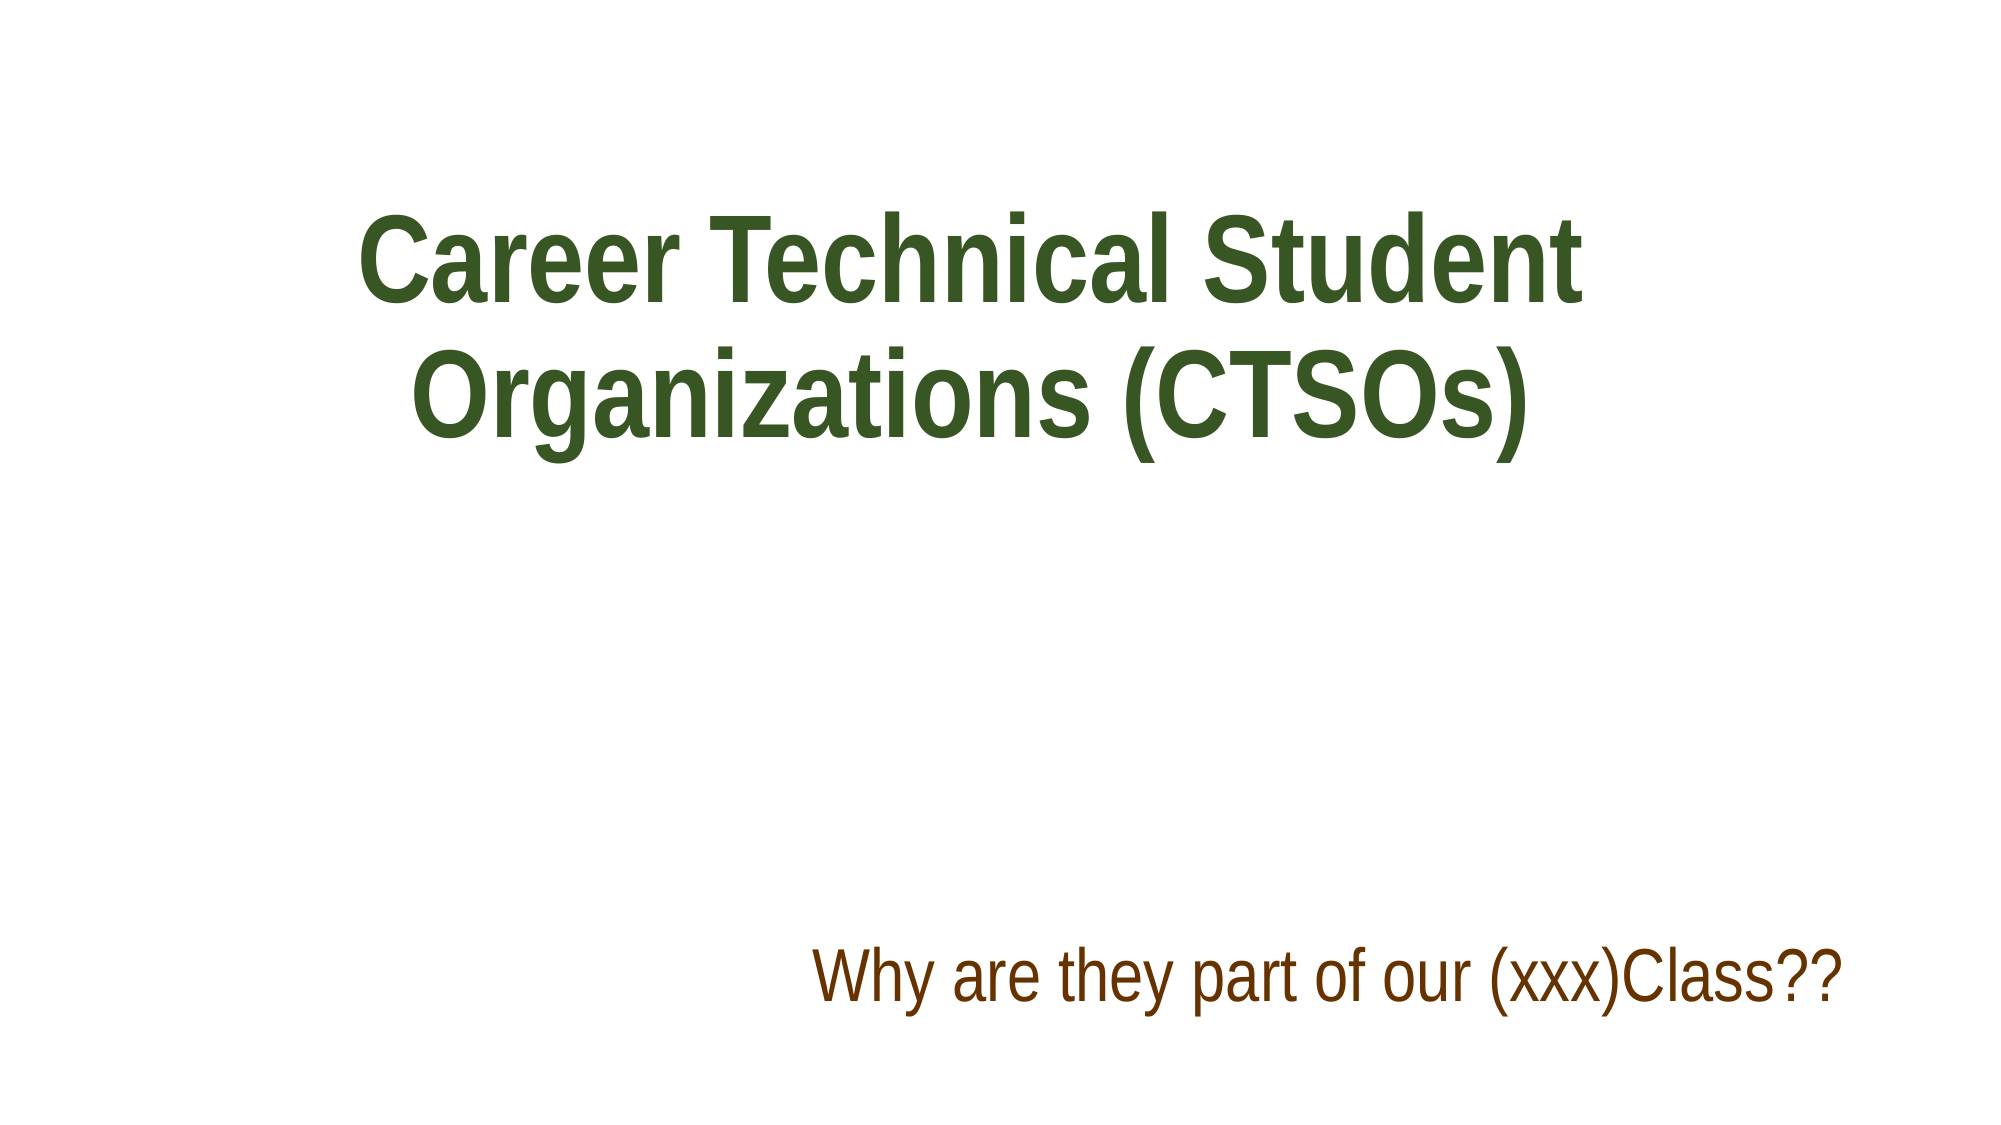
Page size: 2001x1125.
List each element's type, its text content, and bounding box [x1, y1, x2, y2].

title Career Technical Student Organizations (CTSOs) [220, 179, 1721, 472]
subtitle Why are they part of our (xxx)Class?? [640, 929, 2000, 1094]
